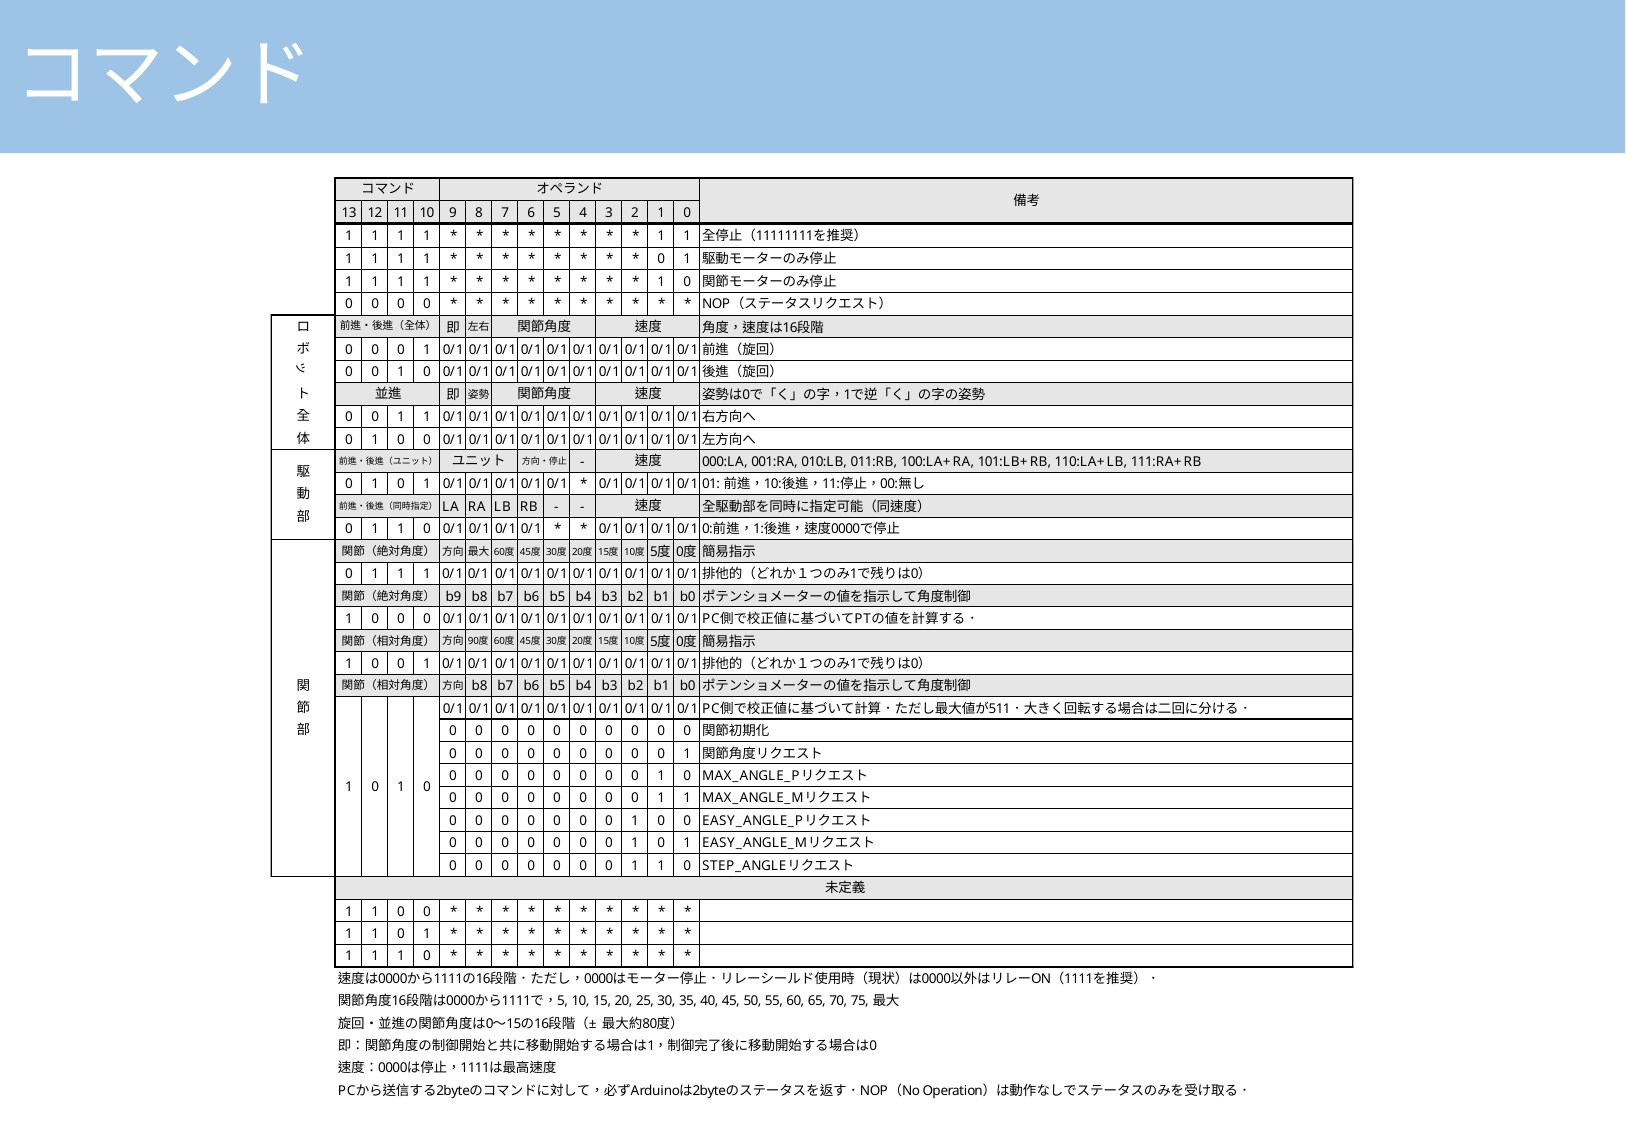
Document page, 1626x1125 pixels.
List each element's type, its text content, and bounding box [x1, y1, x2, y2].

picture [270, 177, 1355, 1125]
title コマンド [0, 0, 1625, 154]
